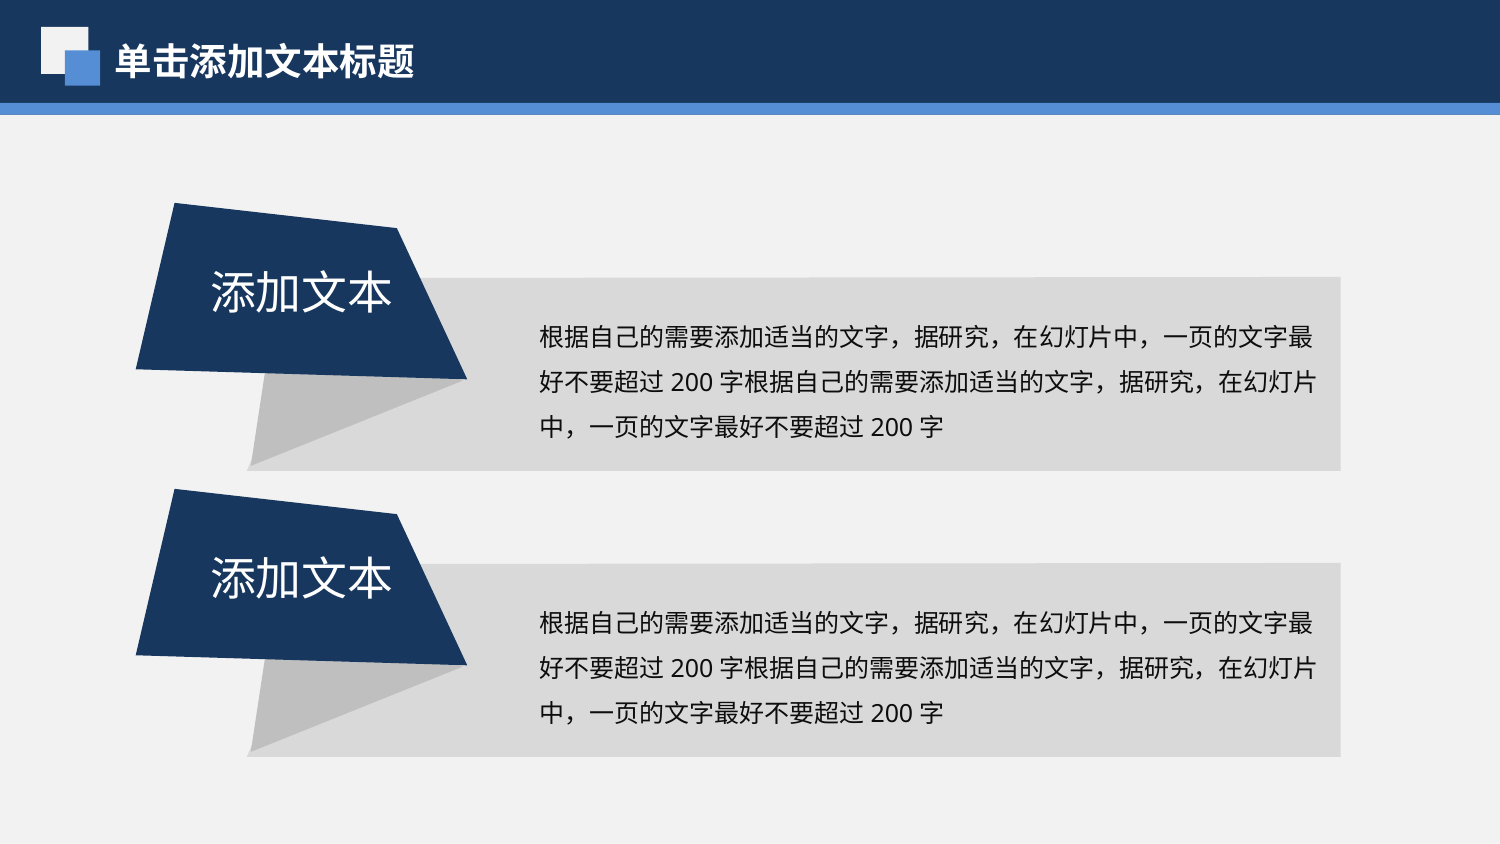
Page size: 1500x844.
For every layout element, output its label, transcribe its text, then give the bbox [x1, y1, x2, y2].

text_box [0, 0, 1500, 101]
text_box 根据自己的需要添加适当的文字，据研究，在幻灯片中，一页的文字最好不要超过200字根据自己的需要添加适当的文字，据研究，在幻灯片中，一页的文字最好不要超过200字 [246, 276, 1341, 471]
text_box 添加文本 [135, 202, 468, 380]
text_box 添加文本 [135, 488, 468, 666]
text_box [39, 25, 91, 76]
text_box 单击添加文本标题 [100, 30, 479, 91]
text_box [0, 101, 1500, 117]
text_box [250, 374, 463, 466]
text_box [250, 660, 463, 752]
text_box 根据自己的需要添加适当的文字，据研究，在幻灯片中，一页的文字最好不要超过200字根据自己的需要添加适当的文字，据研究，在幻灯片中，一页的文字最好不要超过200字 [246, 562, 1341, 757]
text_box [63, 48, 102, 88]
